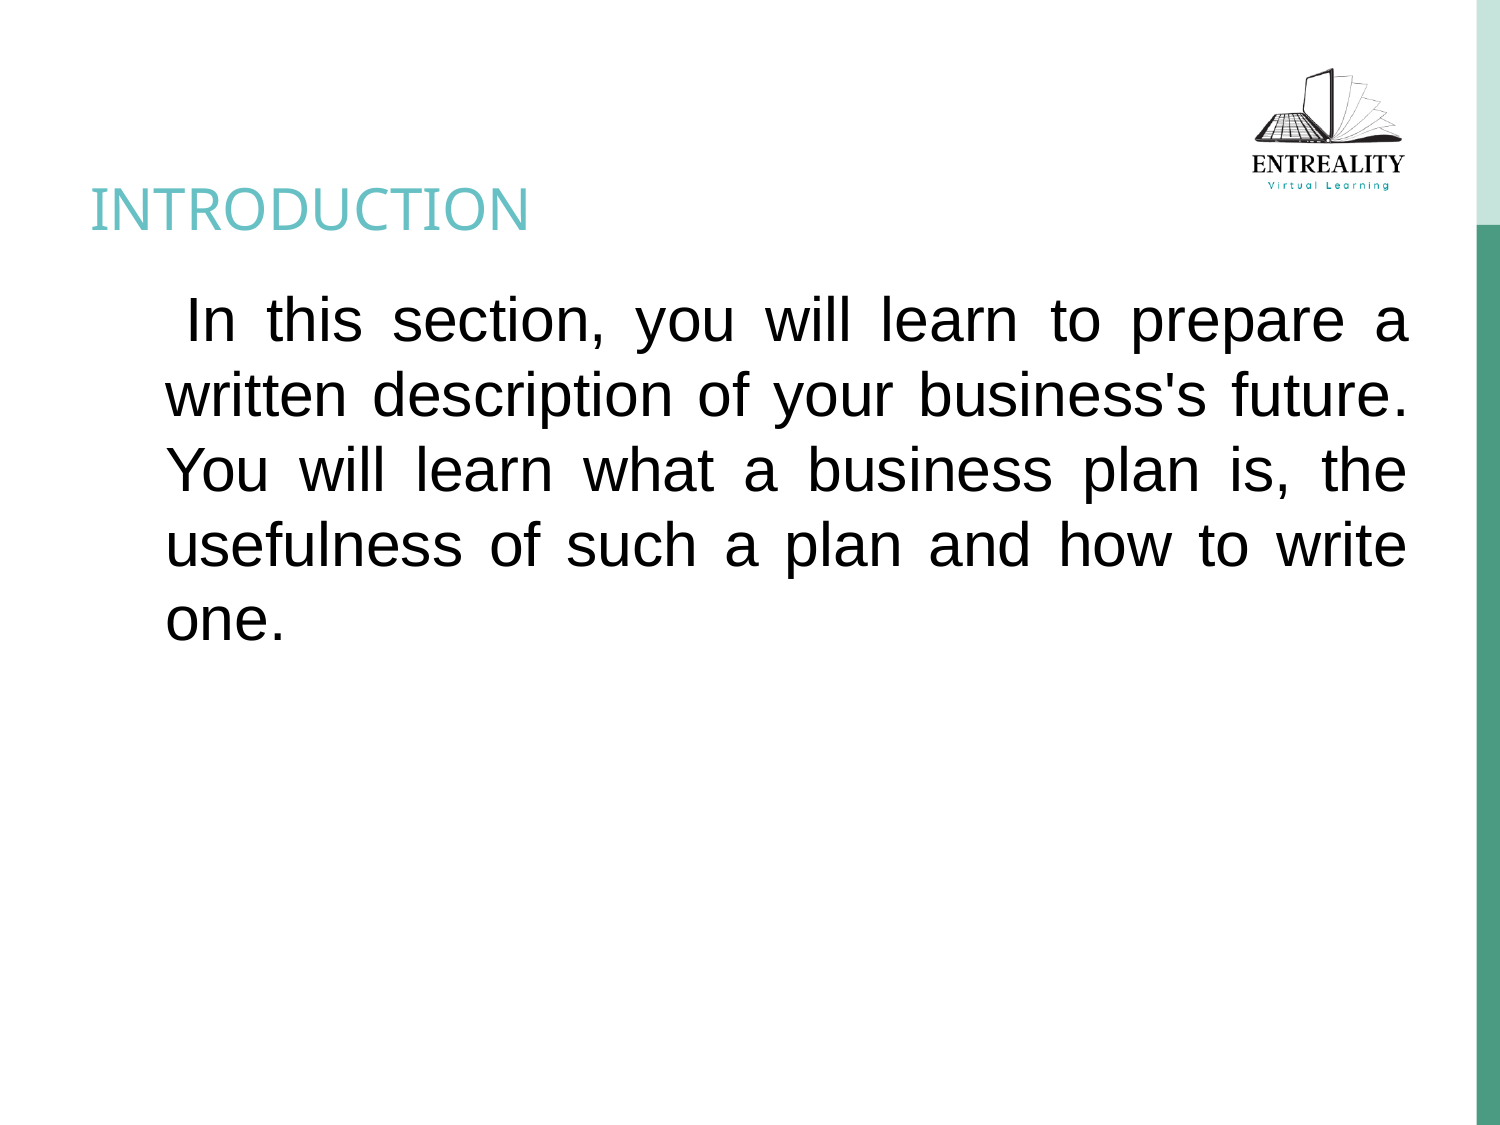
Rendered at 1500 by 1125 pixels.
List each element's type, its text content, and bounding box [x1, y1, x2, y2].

picture [1198, 0, 1458, 259]
title INTRODUCTION [75, 25, 1025, 250]
list In this section, you will learn to prepare a written description of your business's future. You will learn what a business plan is, the usefulness of such a plan and how to write one. [75, 271, 1425, 998]
